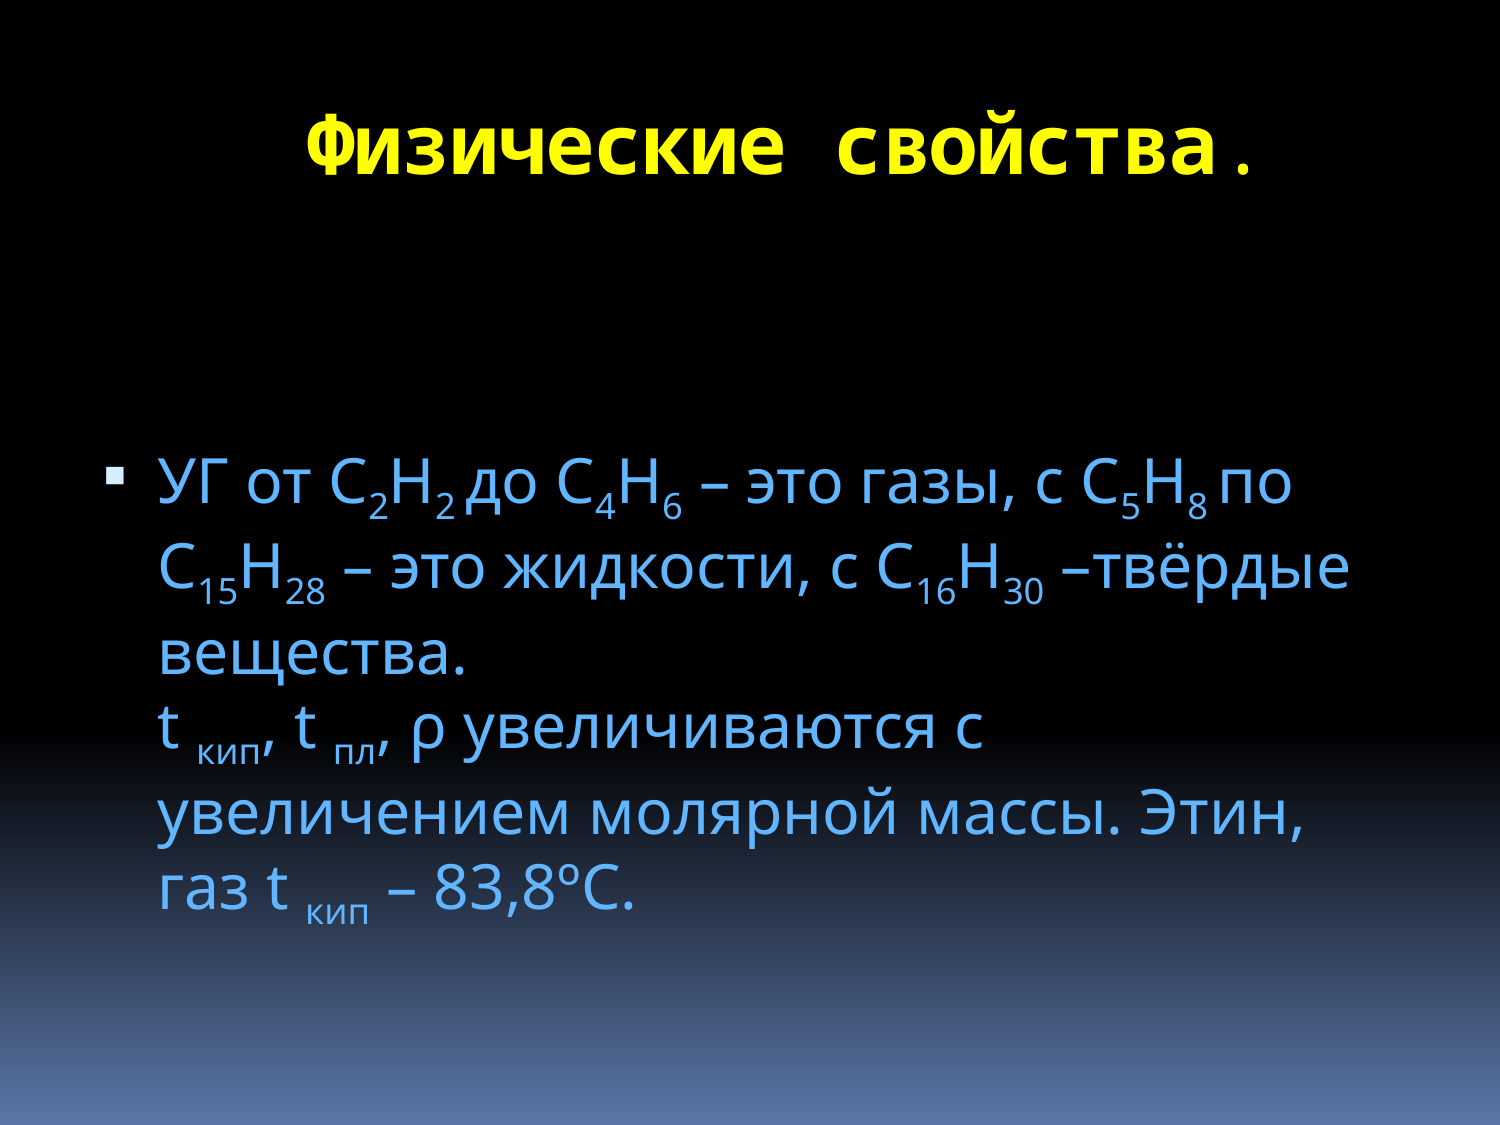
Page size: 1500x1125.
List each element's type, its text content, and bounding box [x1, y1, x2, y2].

list УГ от C2H2 до C4H6 – это газы, с C5H8 по C15H28 – это жидкости, с C16H30 –твёрдые вещества. t кип, t пл, ρ увеличиваются с увеличением молярной массы. Этин, газ t кип – 83,8ºС. [74, 433, 1426, 1036]
title Физические свойства. [150, 84, 1425, 235]
